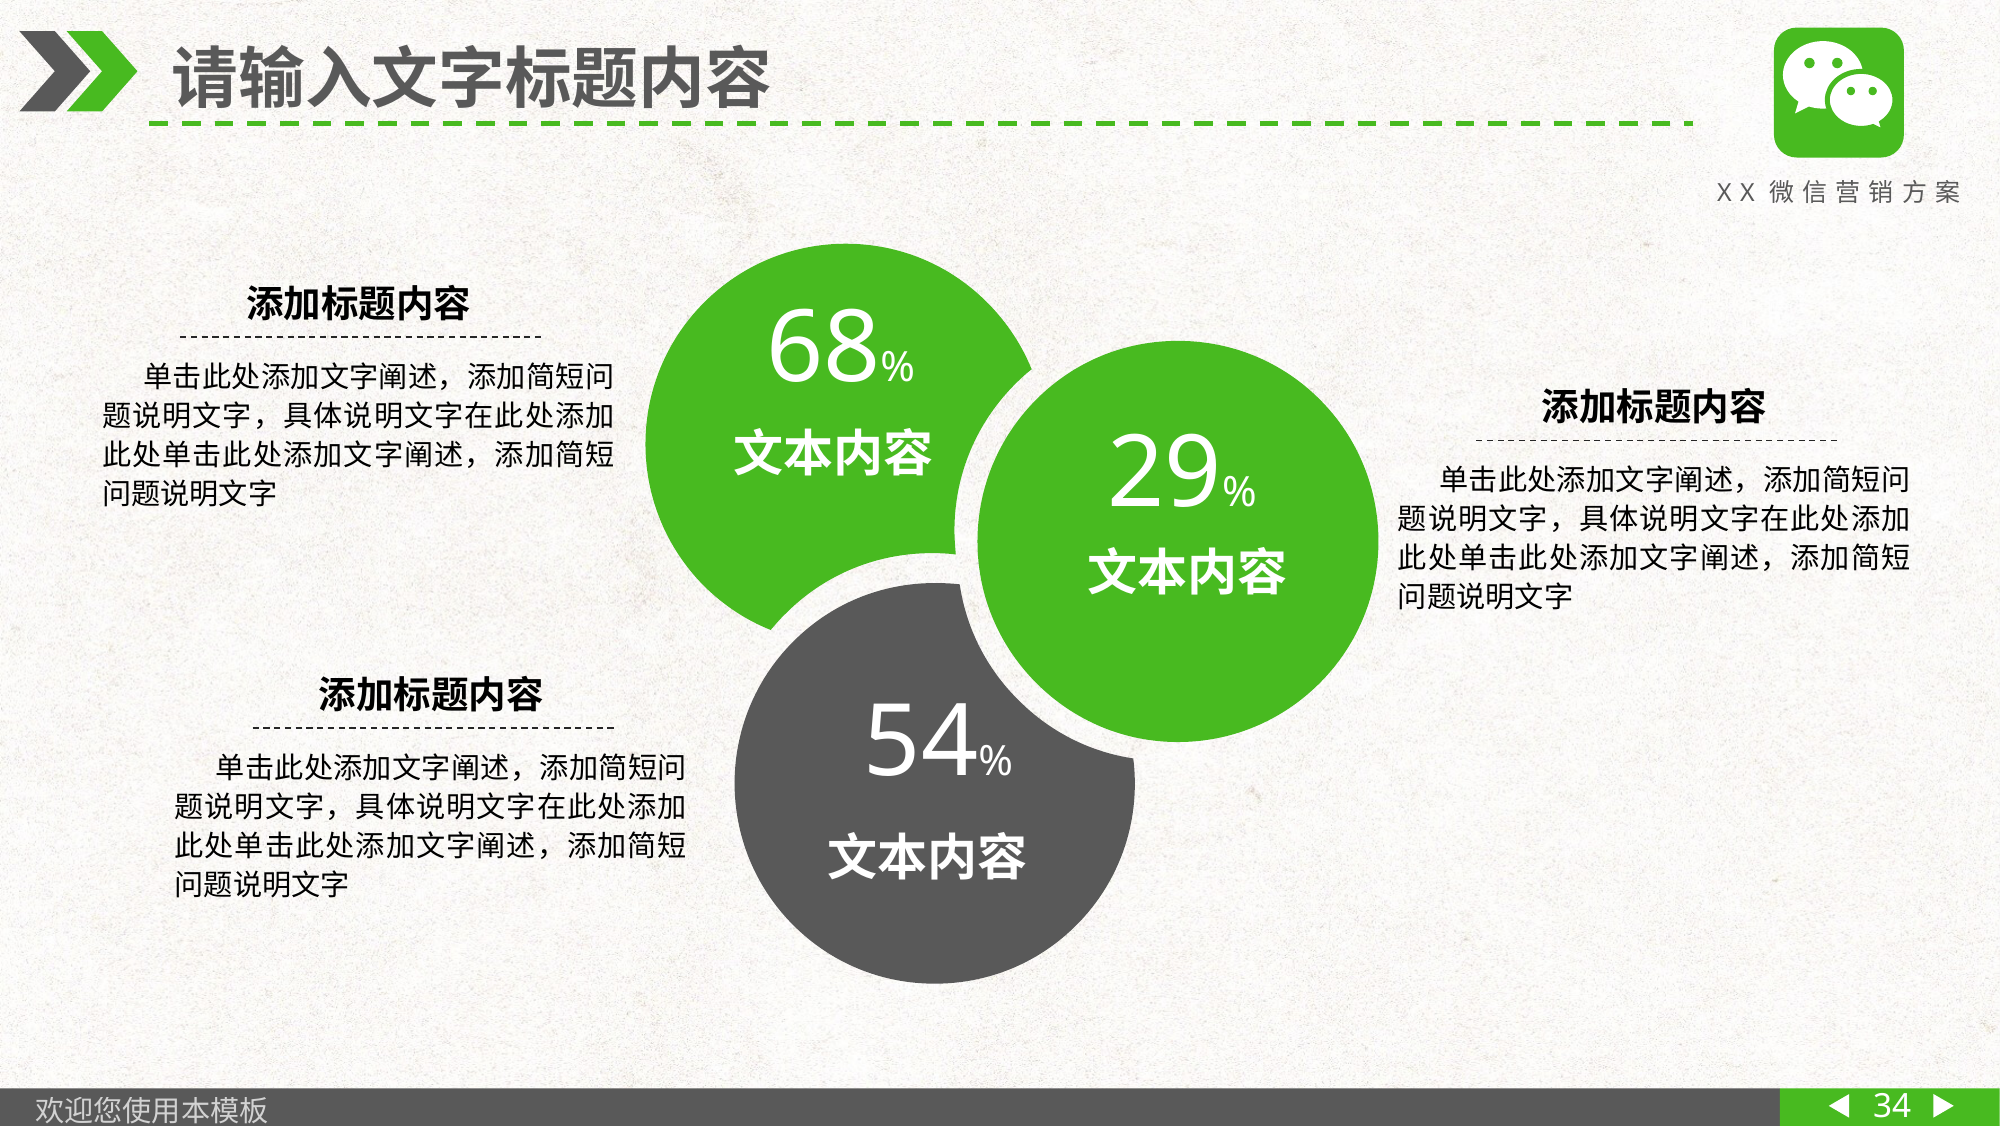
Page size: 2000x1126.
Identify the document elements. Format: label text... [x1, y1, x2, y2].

text_box [748, 243, 944, 269]
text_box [101, 279, 615, 515]
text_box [1692, 27, 1986, 215]
text_box [977, 340, 1379, 743]
text_box [645, 308, 959, 630]
text_box 请输入文字标题内容 [125, 28, 1354, 124]
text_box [703, 271, 965, 483]
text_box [797, 664, 1059, 887]
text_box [174, 670, 688, 906]
text_box [17, 28, 92, 114]
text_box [1056, 396, 1319, 602]
picture [0, 0, 2000, 1088]
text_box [1397, 383, 1911, 618]
text_box [64, 28, 140, 114]
text_box [734, 583, 1135, 984]
text_box [968, 285, 1032, 457]
